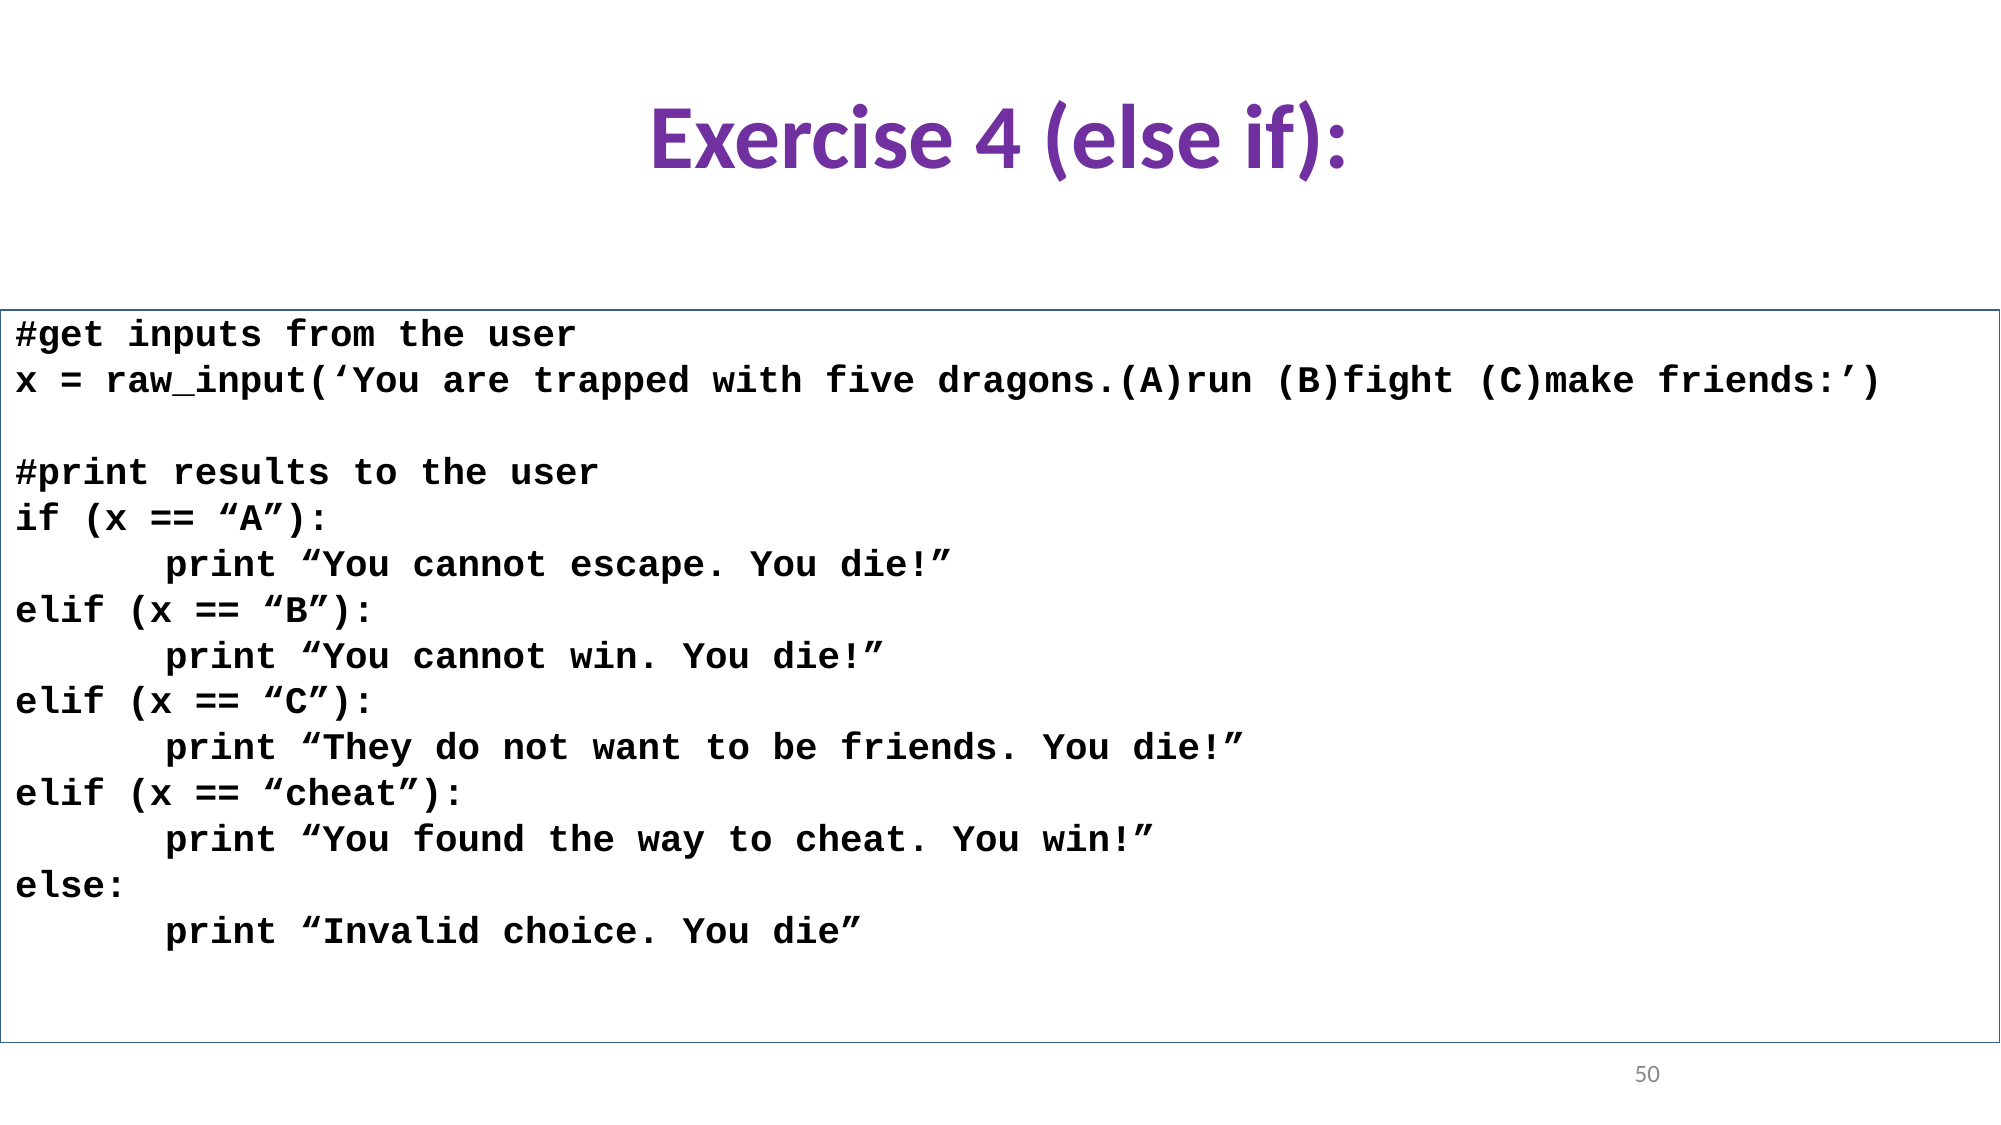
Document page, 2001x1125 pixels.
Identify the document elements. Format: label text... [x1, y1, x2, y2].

slide_number 50 [1325, 1042, 1675, 1103]
title Exercise 4 (else if): [324, 45, 1675, 233]
list #get inputs from the user x = raw_input(‘You are trapped with five dragons.(A)run (B)fight (C)make friends:’) #print results to the user if (x == “A”): print “You cannot escape. You die!” elif (x == “B”): print “You cannot win. You die!” elif (x == “C”): print “They do not want to be friends. You die!” elif (x == “cheat”): print “You found the way to cheat. You win!” else: print “Invalid choice. You die” [0, 310, 2000, 1043]
